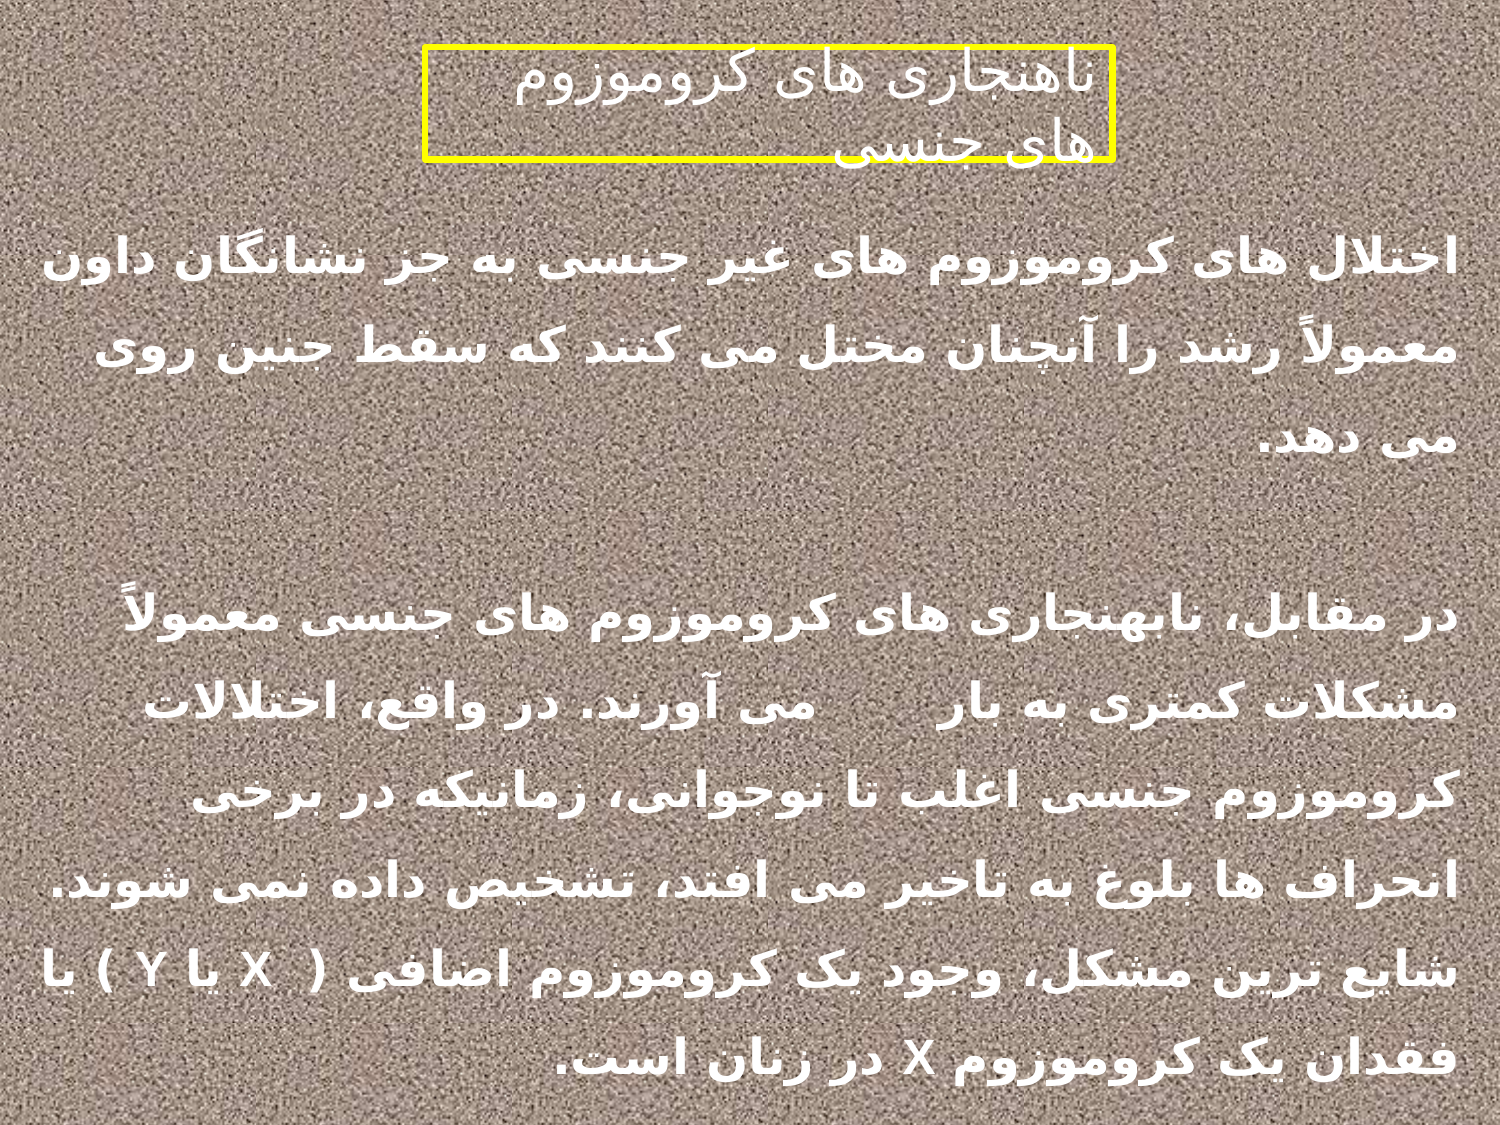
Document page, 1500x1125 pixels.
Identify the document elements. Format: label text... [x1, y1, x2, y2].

text_box ناهنجاری های کروموزوم های جنسی [422, 44, 1116, 163]
list اختلال های کروموزوم های غیر جنسی به جز نشانگان داون معمولاً رشد را آنچنان مختل می کنند که سقط جنین روی می دهد. در مقابل، نابهنجاری های کروموزوم های جنسی معمولاً مشکلات کمتری به بار می آورند. در واقع، اختلالات کروموزوم جنسی اغلب تا نوجوانی، زمانیکه در برخی انحراف ها بلوغ به تاخیر می افتد، تشخیص داده نمی شوند. شایع ترین مشکل، وجود یک کروموزوم اضافی ( X یا Y ) یا فقدان یک کروموزوم X در زنان است. [24, 187, 1475, 1100]
footer www.modirkade.ir [212, 1050, 904, 1095]
slide_number 24 [1417, 1068, 1494, 1114]
picture [0, 0, 1500, 1125]
